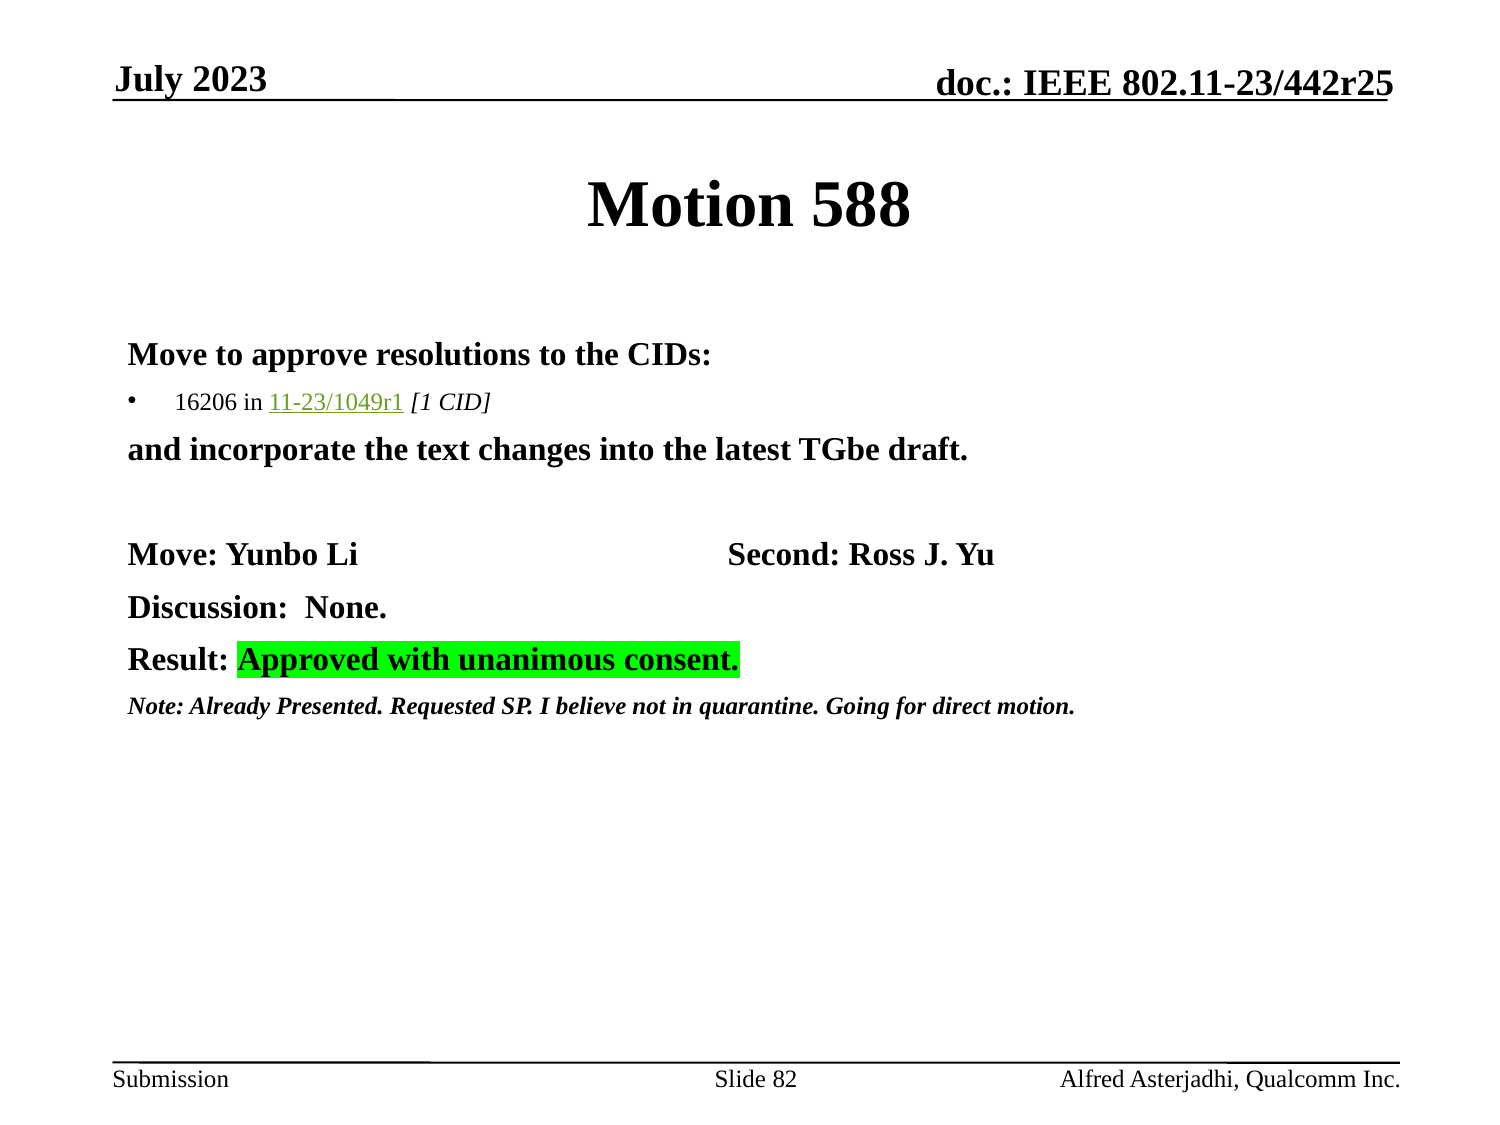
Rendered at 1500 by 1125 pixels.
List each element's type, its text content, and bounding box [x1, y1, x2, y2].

title Motion 588 [112, 112, 1388, 288]
list Move to approve resolutions to the CIDs: 16206 in 11-23/1049r1 [1 CID] and incorporate the text changes into the latest TGbe draft. Move: Yunbo Li Second: Ross J. Yu Discussion: None. Result: Approved with unanimous consent. Note: Already Presented. Requested SP. I believe not in quarantine. Going for direct motion. [112, 324, 1388, 1063]
footer Alfred Asterjadhi, Qualcomm Inc. [878, 1061, 1402, 1093]
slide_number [114, 54, 423, 100]
slide_number Slide 82 [712, 1061, 800, 1123]
